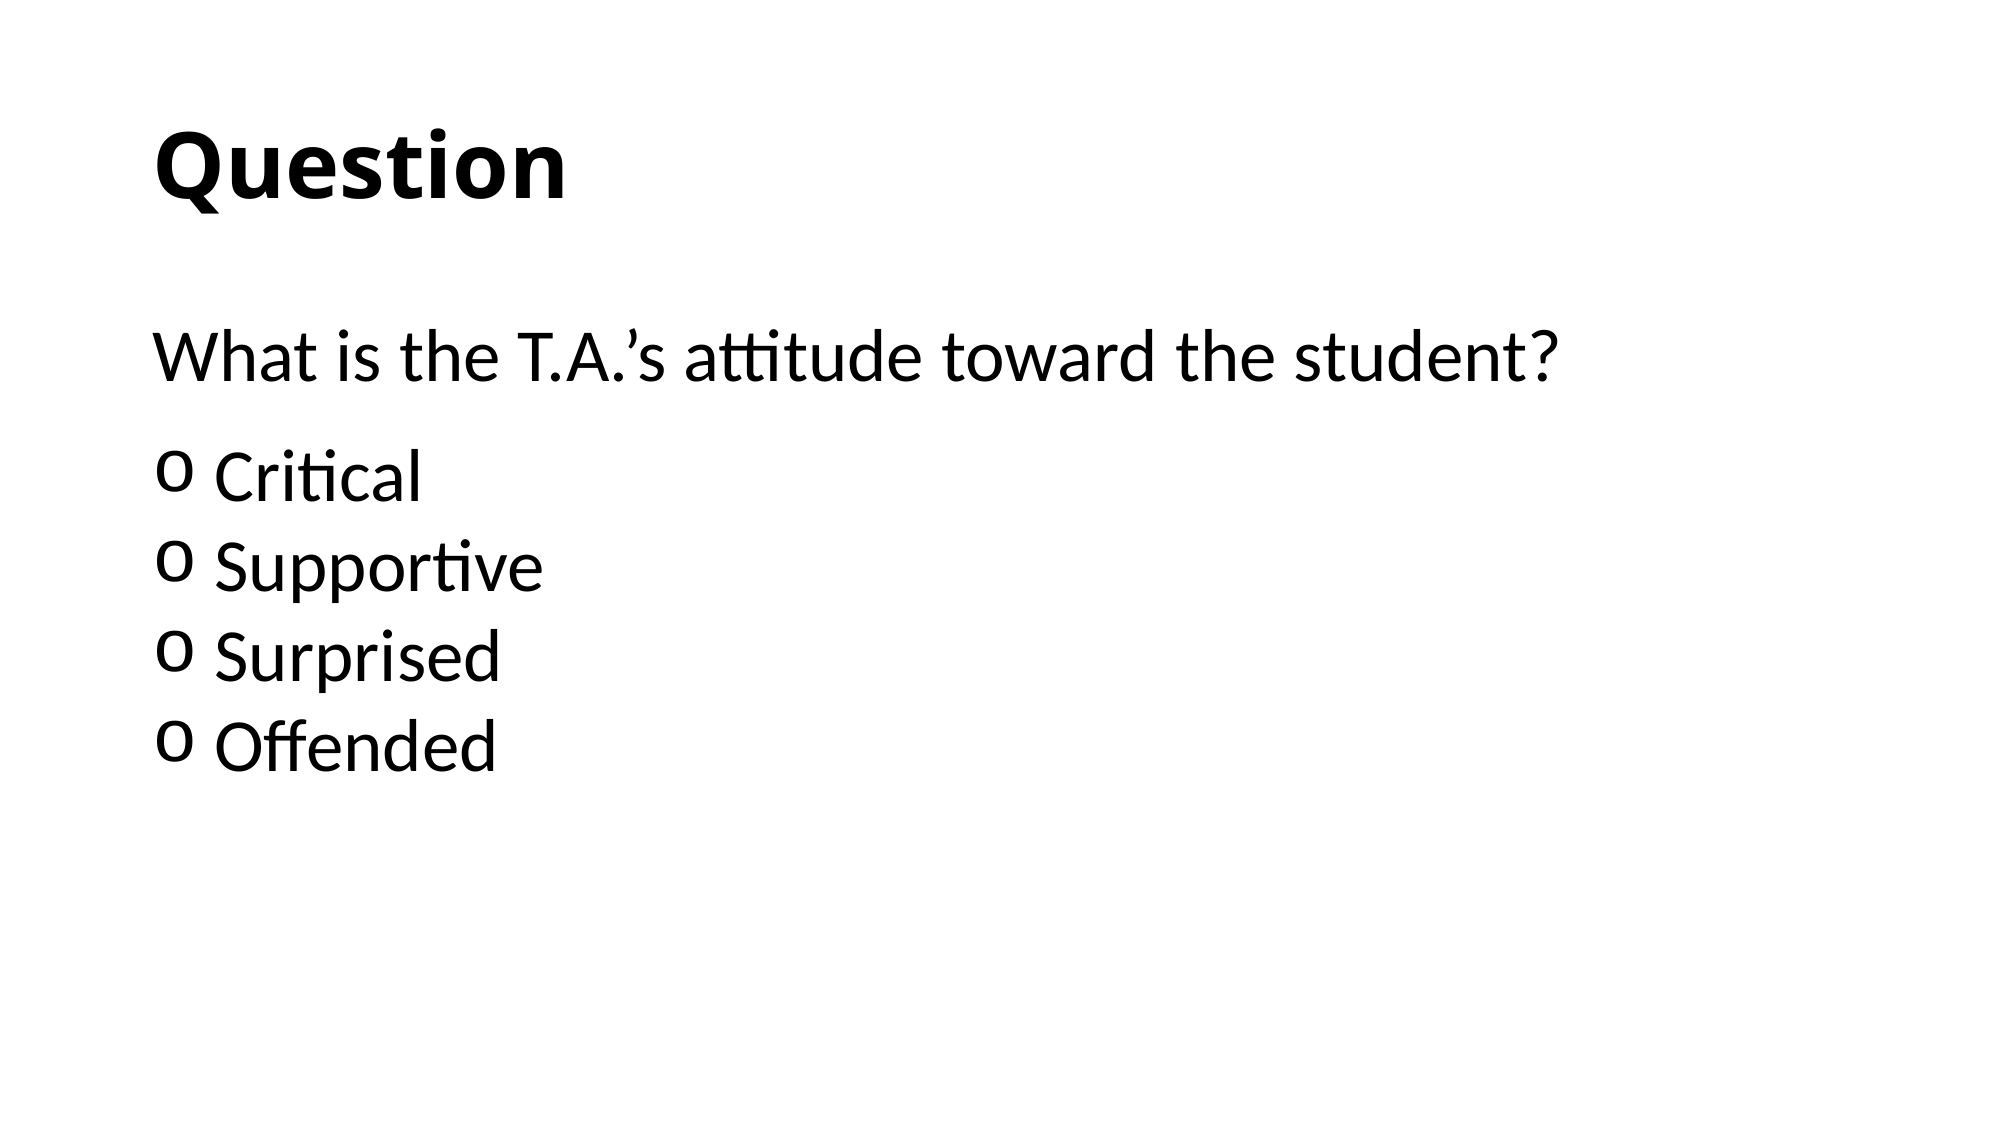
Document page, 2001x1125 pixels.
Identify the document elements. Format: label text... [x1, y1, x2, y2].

list What is the T.A.’s attitude toward the student? Critical Supportive Surprised Offended [137, 299, 1978, 1014]
title Question [137, 59, 1863, 278]
